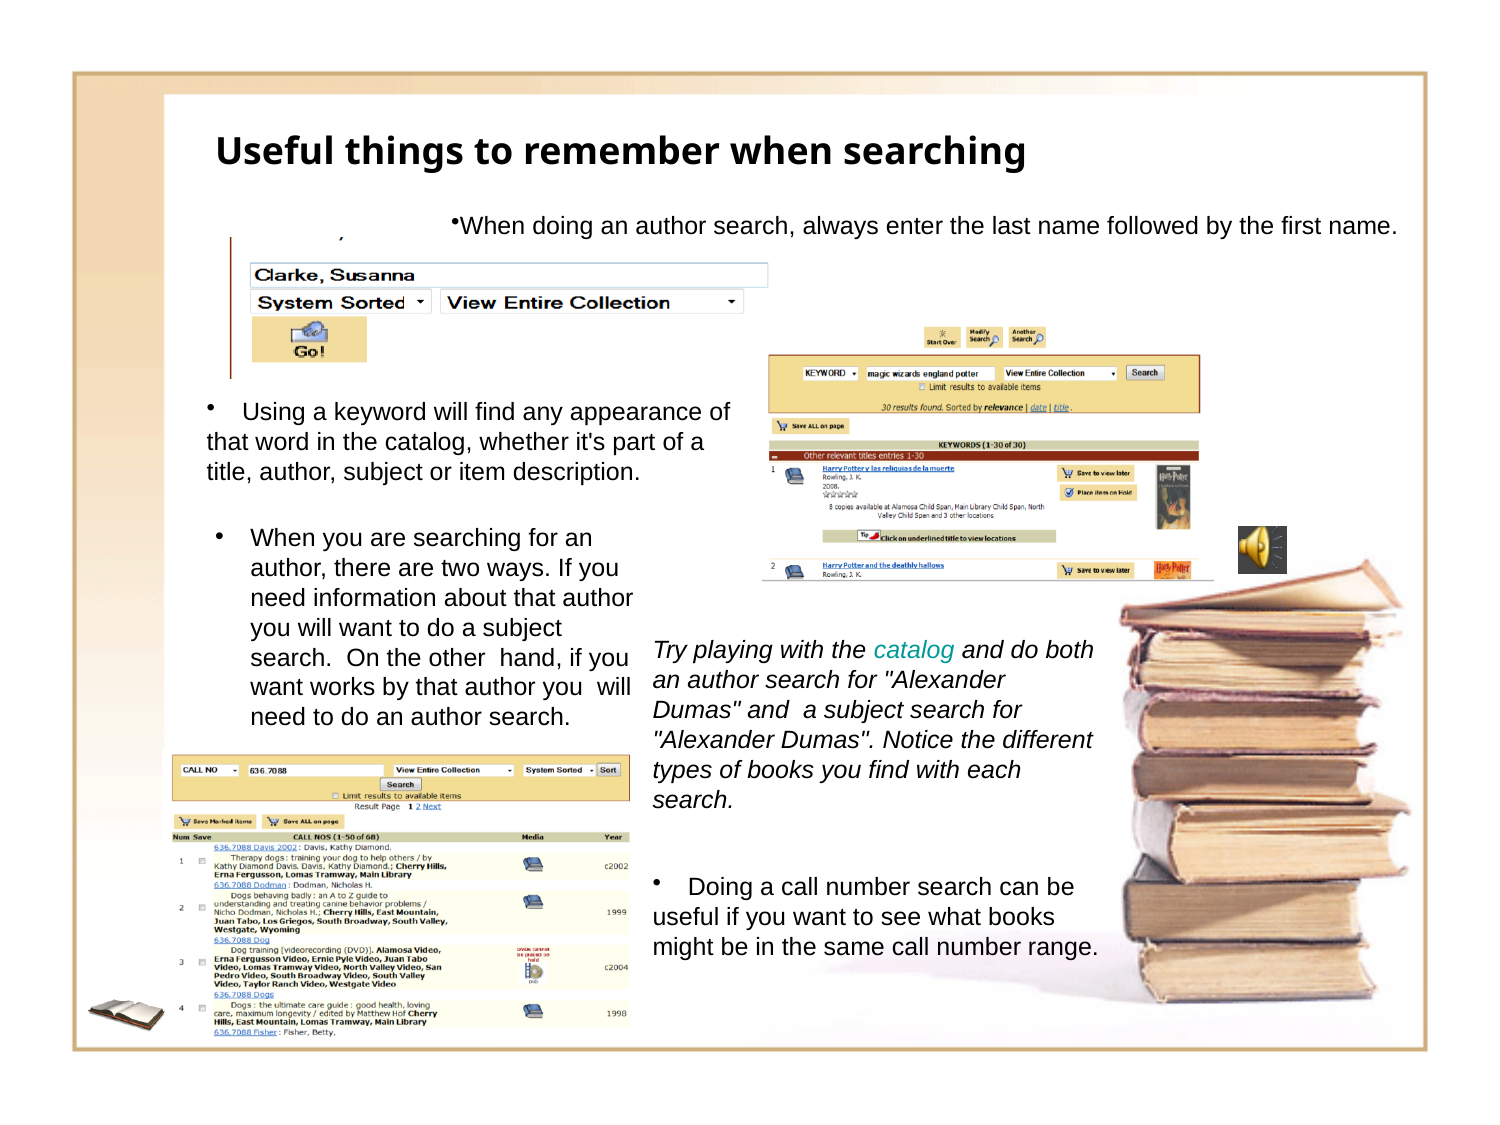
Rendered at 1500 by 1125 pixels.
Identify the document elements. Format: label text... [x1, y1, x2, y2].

text_box Using a keyword will find any appearance of that word in the catalog, whether it's part of a title, author, subject or item description. [191, 388, 754, 493]
text_box Try playing with the catalog and do both an author search for "Alexander Dumas" and a subject search for "Alexander Dumas". Notice the different types of books you find with each search. [637, 626, 1113, 821]
text_box Doing a call number search can be useful if you want to see what books might be in the same call number range. [641, 863, 1238, 998]
title Useful things to remember when searching [199, 112, 1363, 233]
text_box When you are searching for an author, there are two ways. If you need information about that author you will want to do a subject search. On the other hand, if you want works by that author you will need to do an author search. [199, 513, 650, 739]
picture [0, 0, 1500, 1125]
text_box When doing an author search, always enter the last name followed by the first name. [436, 202, 1439, 248]
